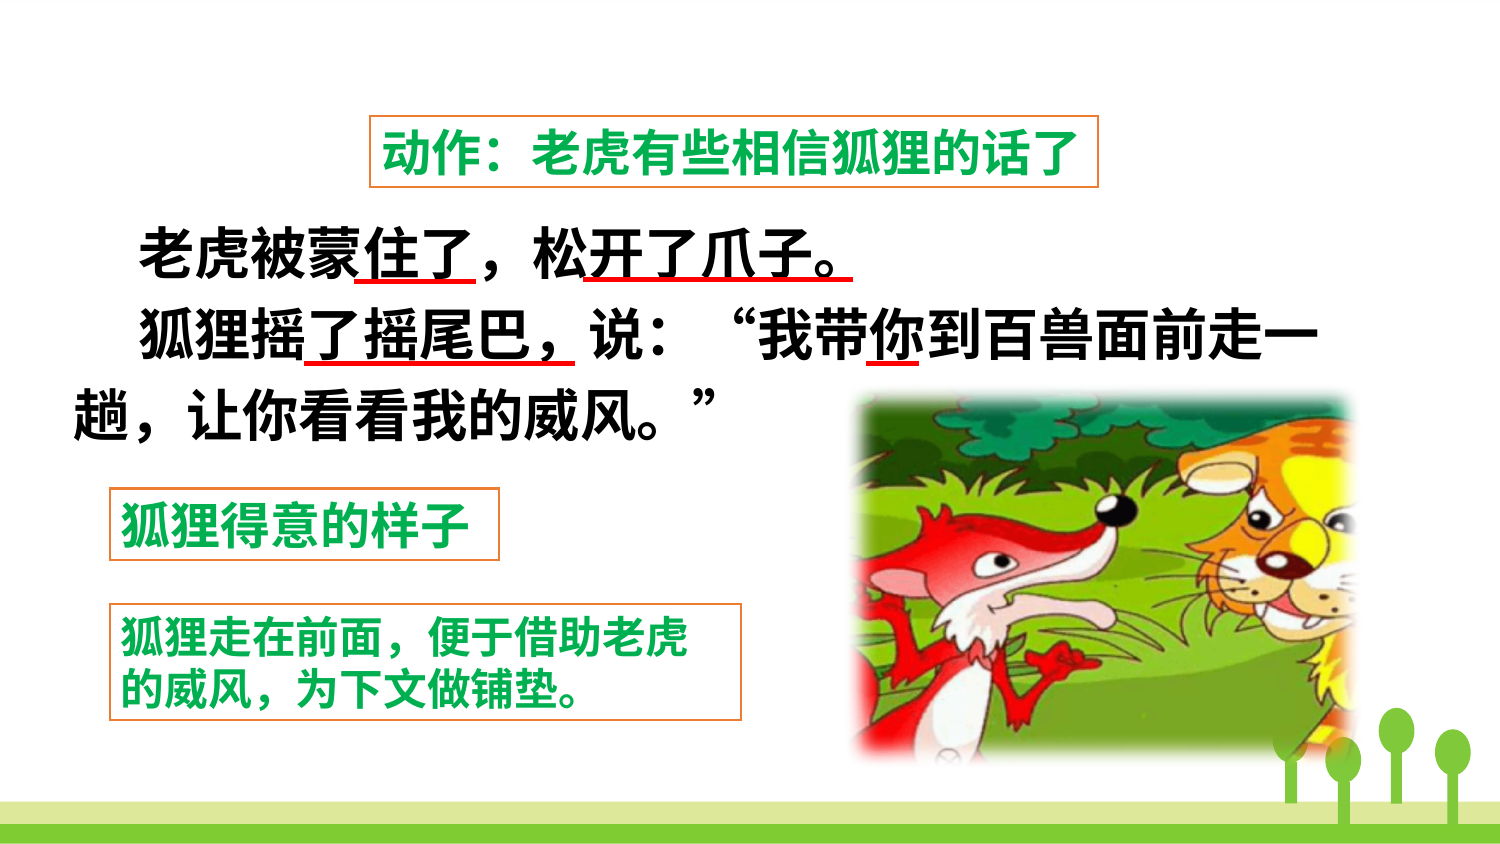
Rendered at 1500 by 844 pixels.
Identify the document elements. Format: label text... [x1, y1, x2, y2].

text_box 狐狸走在前面，便于借助老虎的威风，为下文做铺垫。 [109, 603, 742, 721]
picture [0, 0, 1500, 801]
text_box 动作：老虎有些相信狐狸的话了 [369, 115, 1099, 188]
text_box 老虎被蒙住了，松开了爪子。 狐狸摇了摇尾巴，说：“我带你到百兽面前走一趟，让你看看我的威风。” [62, 199, 1348, 454]
text_box 狐狸得意的样子 [109, 487, 500, 561]
